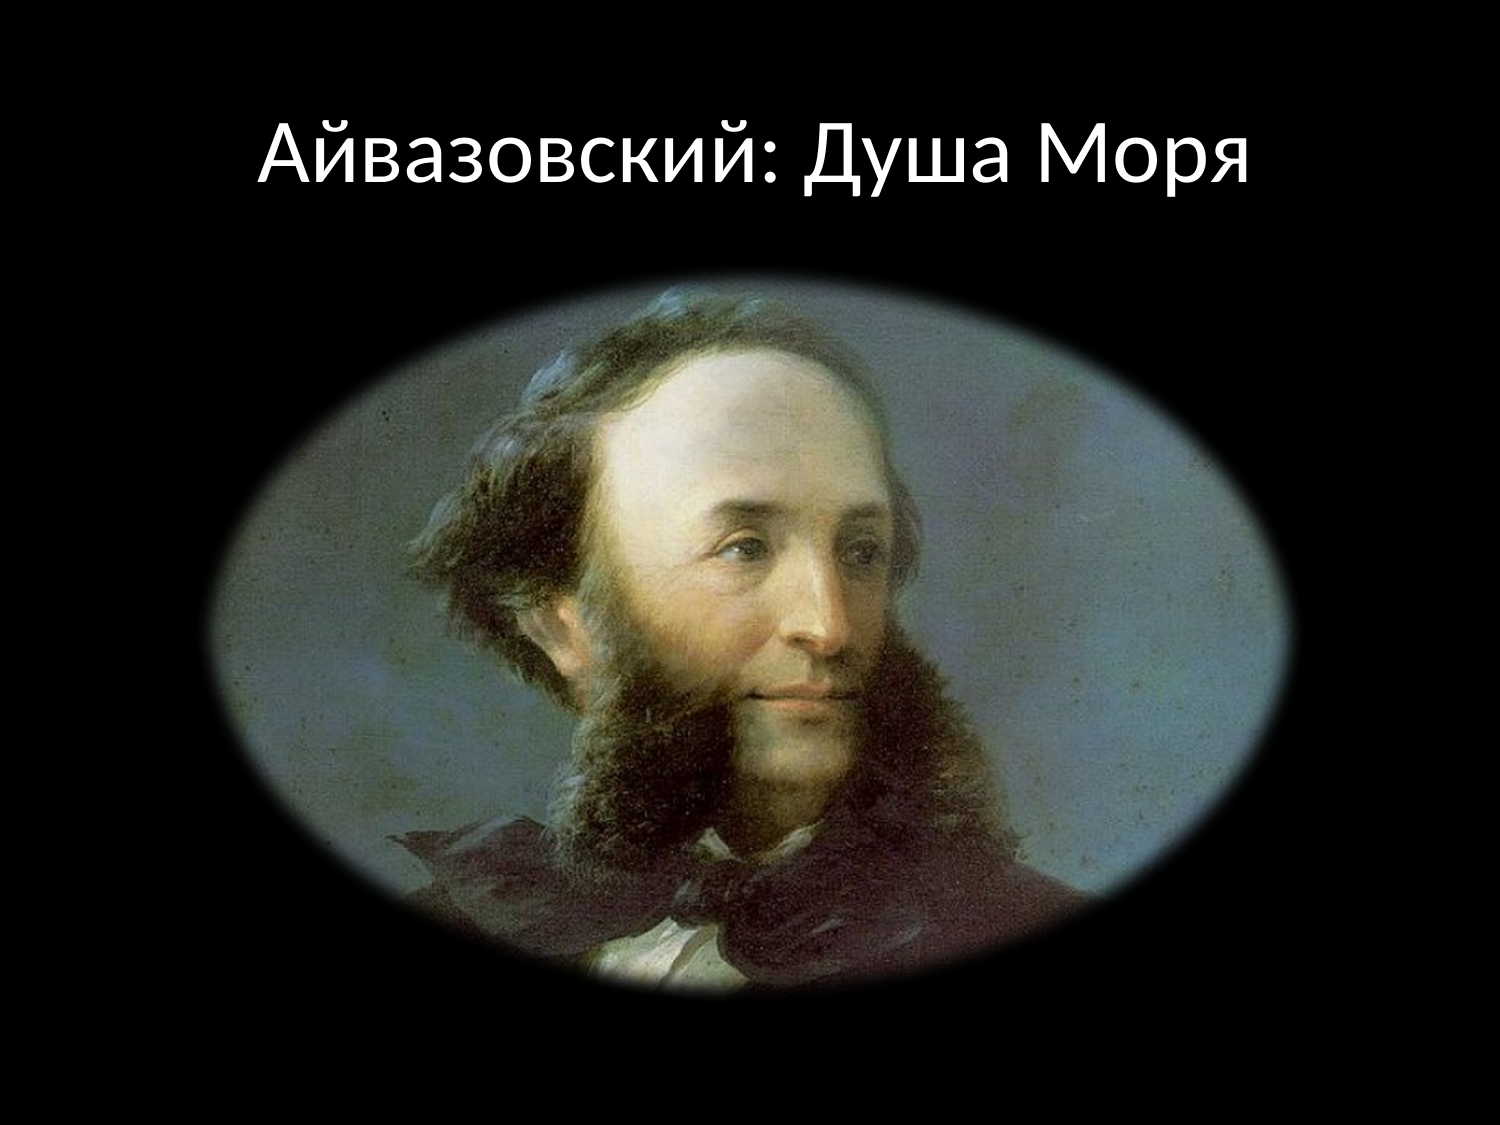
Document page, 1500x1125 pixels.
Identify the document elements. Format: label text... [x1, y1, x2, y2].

title Айвазовский: Душа Моря [140, 45, 1372, 247]
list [192, 262, 1307, 1006]
